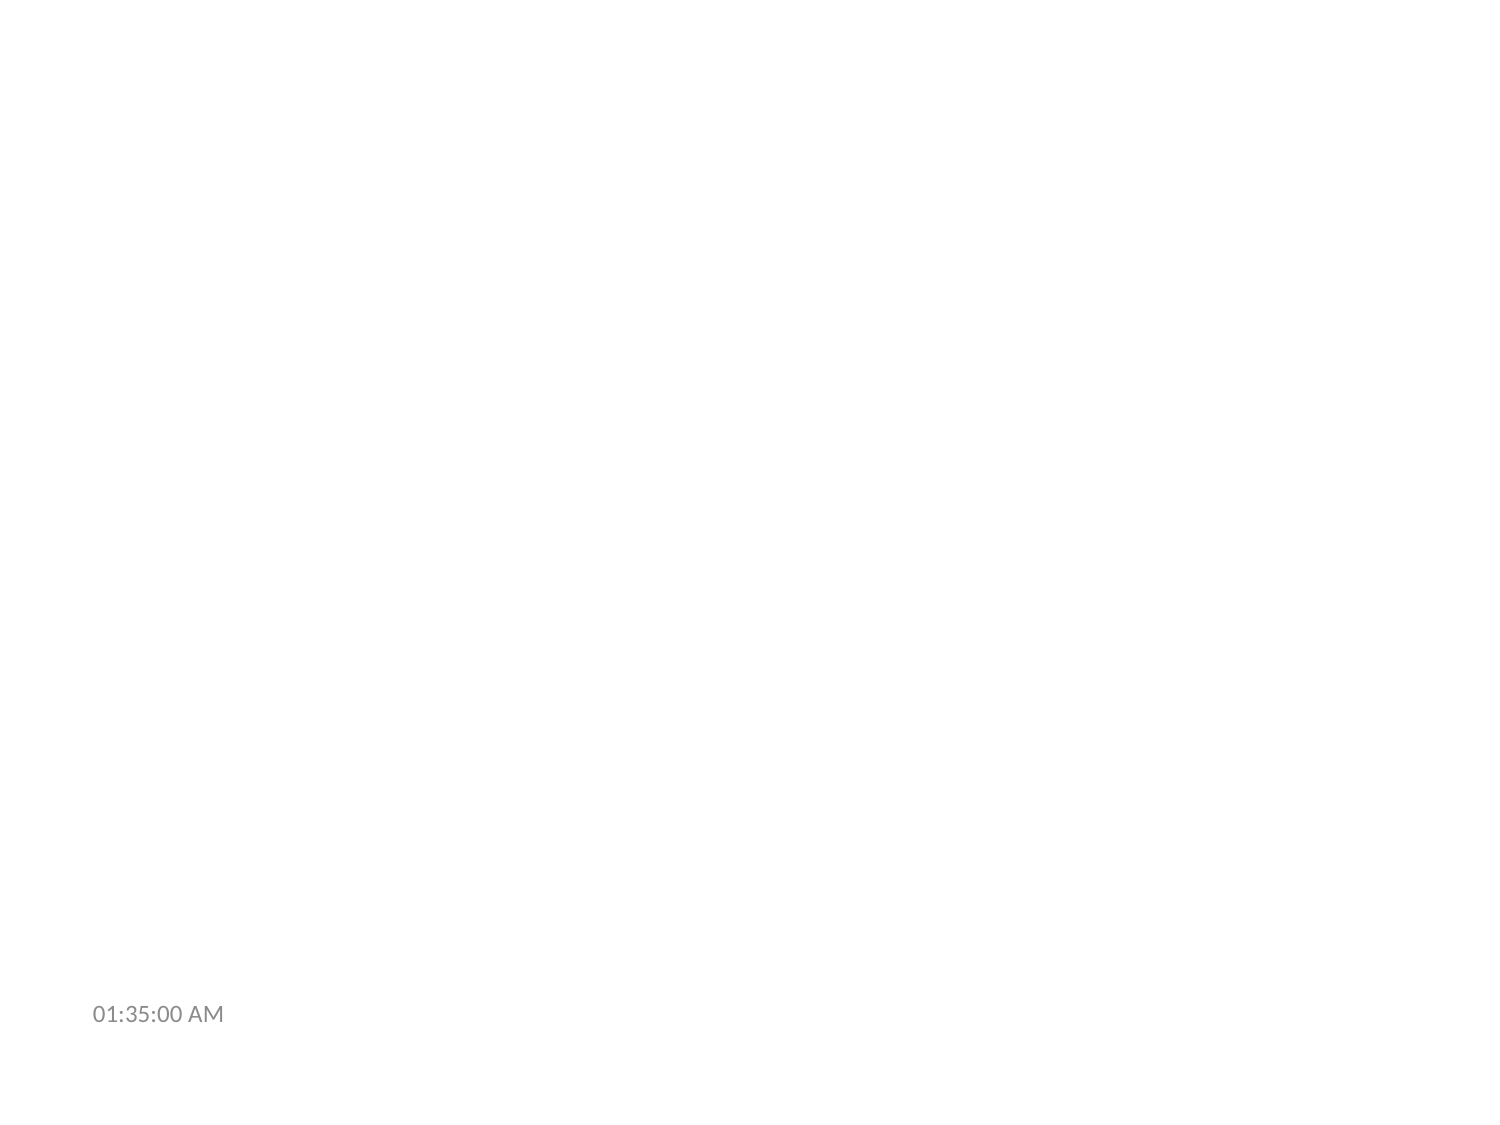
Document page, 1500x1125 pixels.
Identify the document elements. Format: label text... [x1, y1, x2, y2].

text_box 3:35:09 PM [77, 982, 428, 1043]
